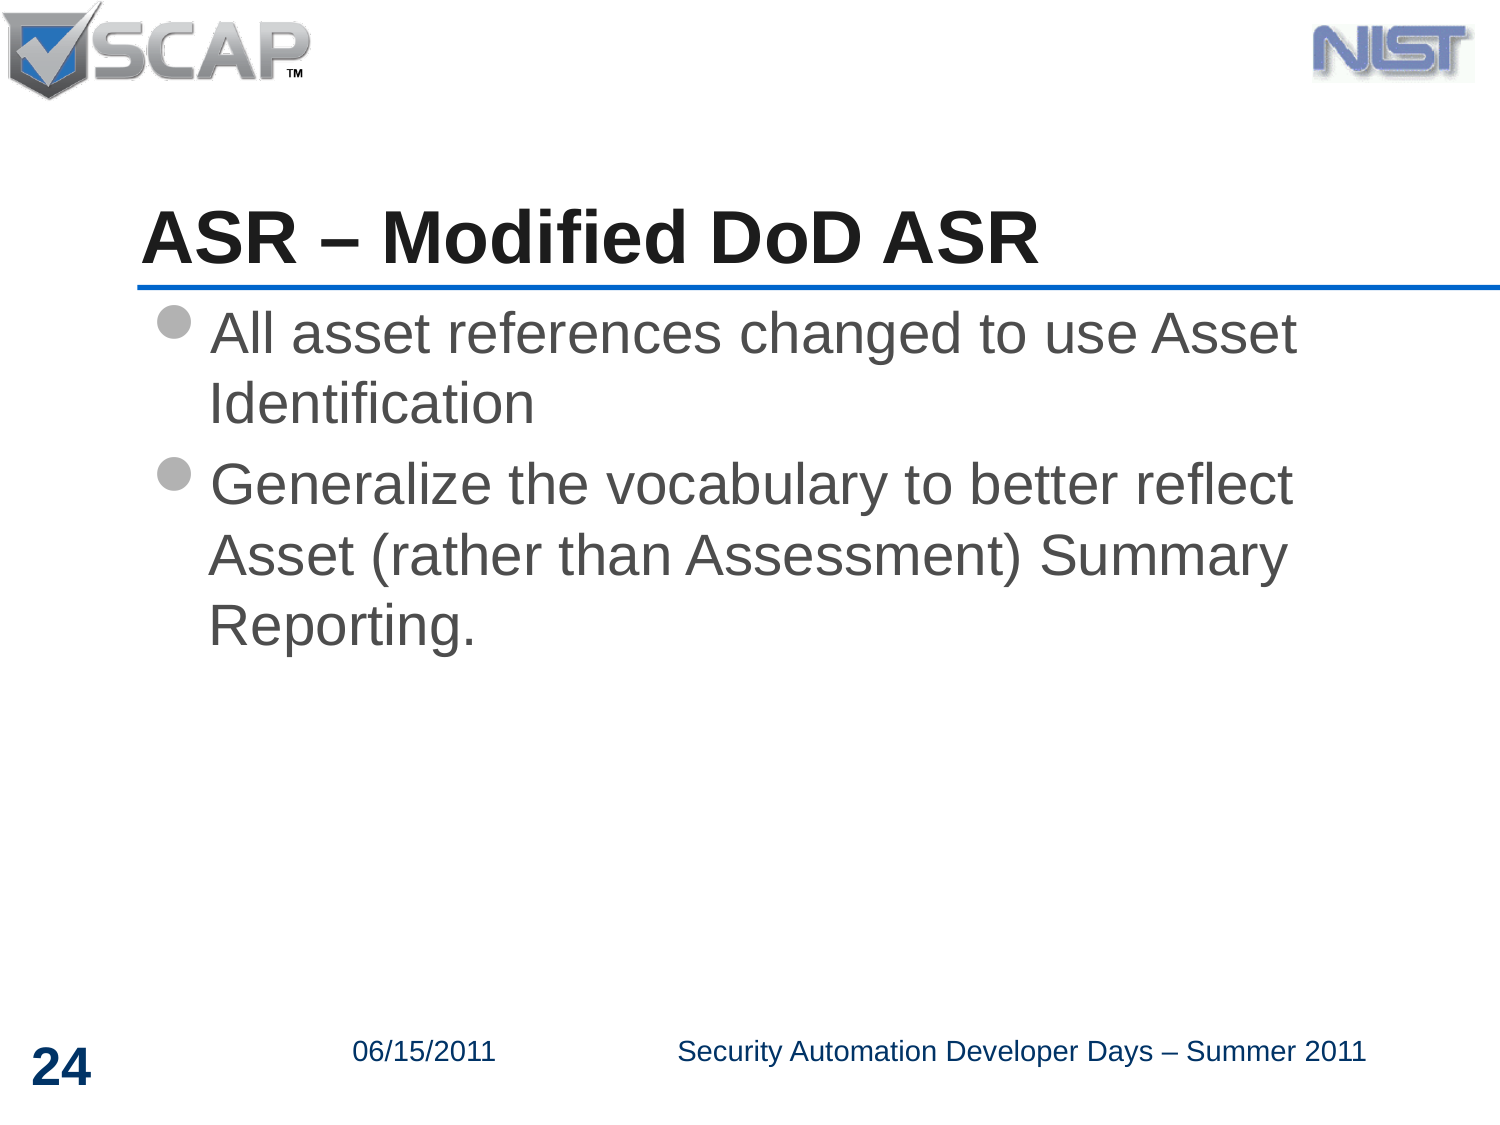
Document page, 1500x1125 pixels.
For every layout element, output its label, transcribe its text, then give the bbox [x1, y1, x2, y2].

picture [1312, 24, 1475, 83]
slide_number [337, 1026, 662, 1103]
title ASR – Modified DoD ASR [124, 99, 1426, 288]
picture [0, 0, 313, 103]
list All asset references changed to use Asset Identification Generalize the vocabulary to better reflect Asset (rather than Assessment) Summary Reporting. [137, 287, 1400, 1026]
slide_number 24 [13, 1023, 111, 1105]
footer Security Automation Developer Days – Summer 2011 [662, 1025, 1426, 1103]
